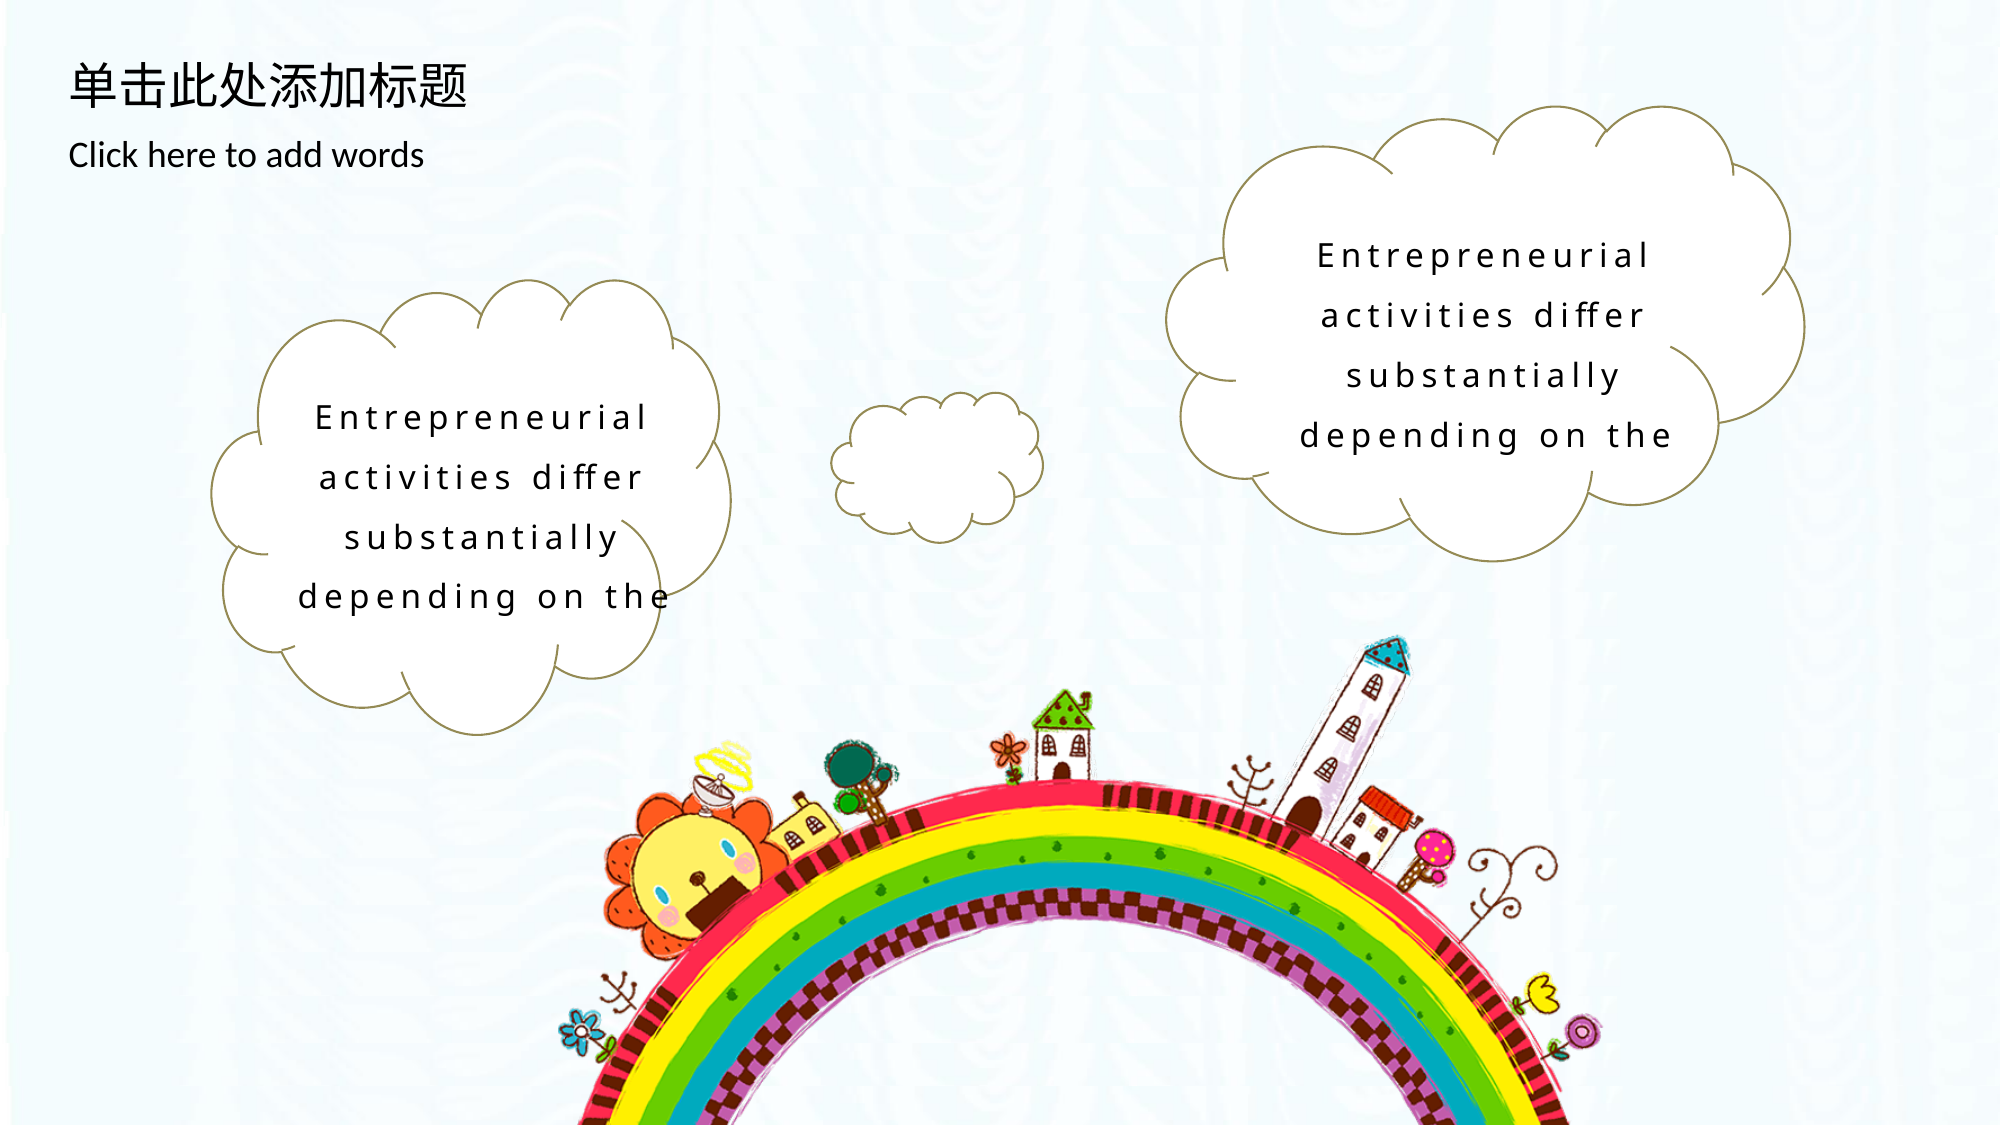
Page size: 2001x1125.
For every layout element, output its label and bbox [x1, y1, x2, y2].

picture [503, 323, 1629, 1125]
text_box [0, 0, 2000, 1125]
